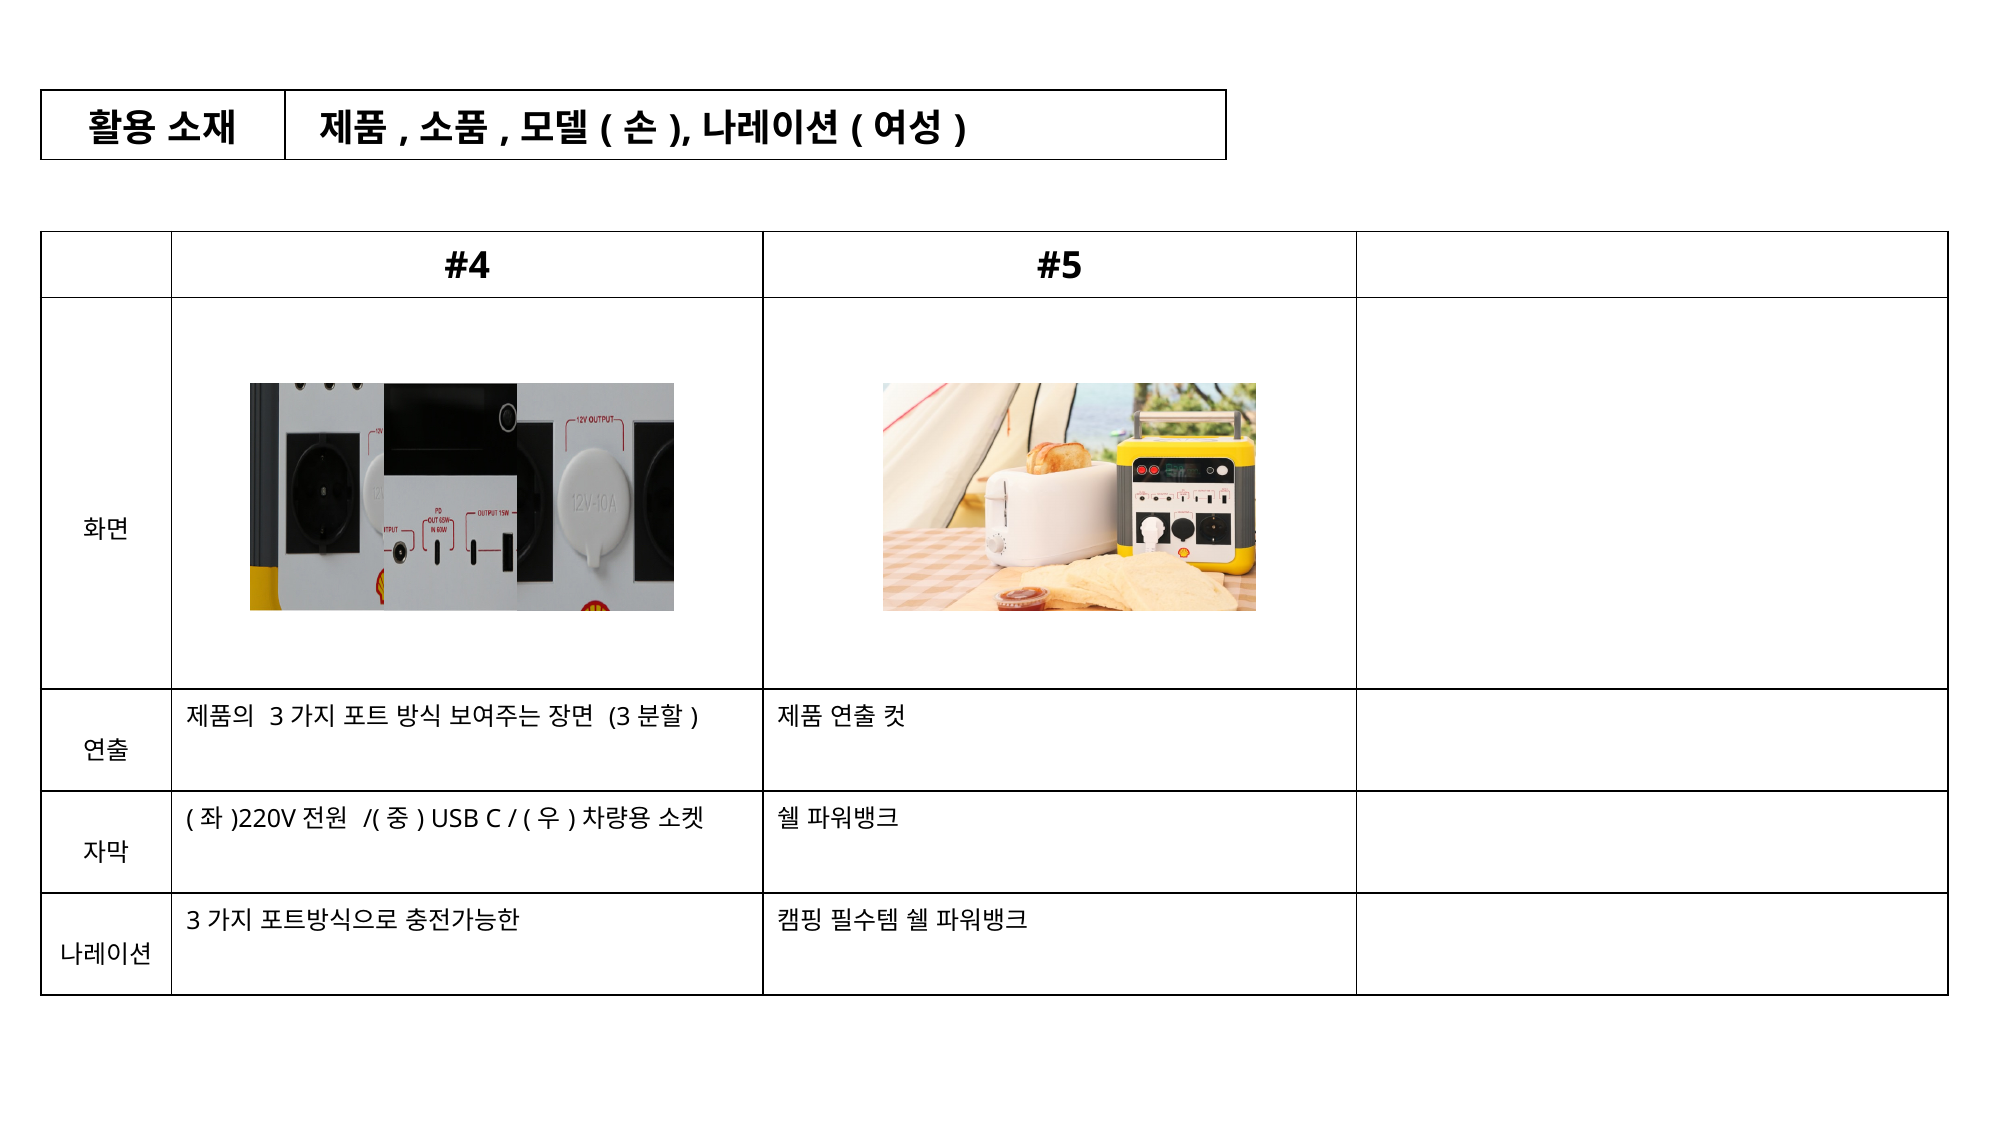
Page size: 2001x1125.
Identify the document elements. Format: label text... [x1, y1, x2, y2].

table_cell [1357, 690, 1947, 790]
table_header [1357, 232, 1947, 297]
picture [883, 383, 1256, 611]
table_cell 화면 [42, 298, 171, 688]
picture [250, 383, 674, 611]
table_cell [1357, 298, 1947, 688]
table_header 제품,소품,모델(손),나레이션(여성) [286, 91, 1225, 159]
table_cell 캠핑 필수템 쉘 파워뱅크 [764, 894, 1356, 994]
table_cell 연출 [42, 690, 171, 790]
table_cell [1357, 894, 1947, 994]
table_header [42, 232, 171, 297]
table_cell [764, 298, 1356, 688]
table_cell [172, 298, 762, 688]
table_cell [1357, 792, 1947, 892]
table_header 활용 소재 [42, 91, 284, 159]
table_cell 제품 연출 컷 [764, 690, 1356, 790]
table_cell 쉘 파워뱅크 [764, 792, 1356, 892]
table_header #5 [764, 232, 1356, 297]
table_cell 3가지 포트방식으로 충전가능한 [172, 894, 762, 994]
table_cell 제품의 3가지 포트 방식 보여주는 장면 (3분할) [172, 690, 762, 790]
table_header #4 [172, 232, 762, 297]
table_cell (좌)220V전원 /(중) USB C / (우)차량용 소켓 [172, 792, 762, 892]
table_cell 자막 [42, 792, 171, 892]
table_cell 나레이션 [42, 894, 171, 994]
